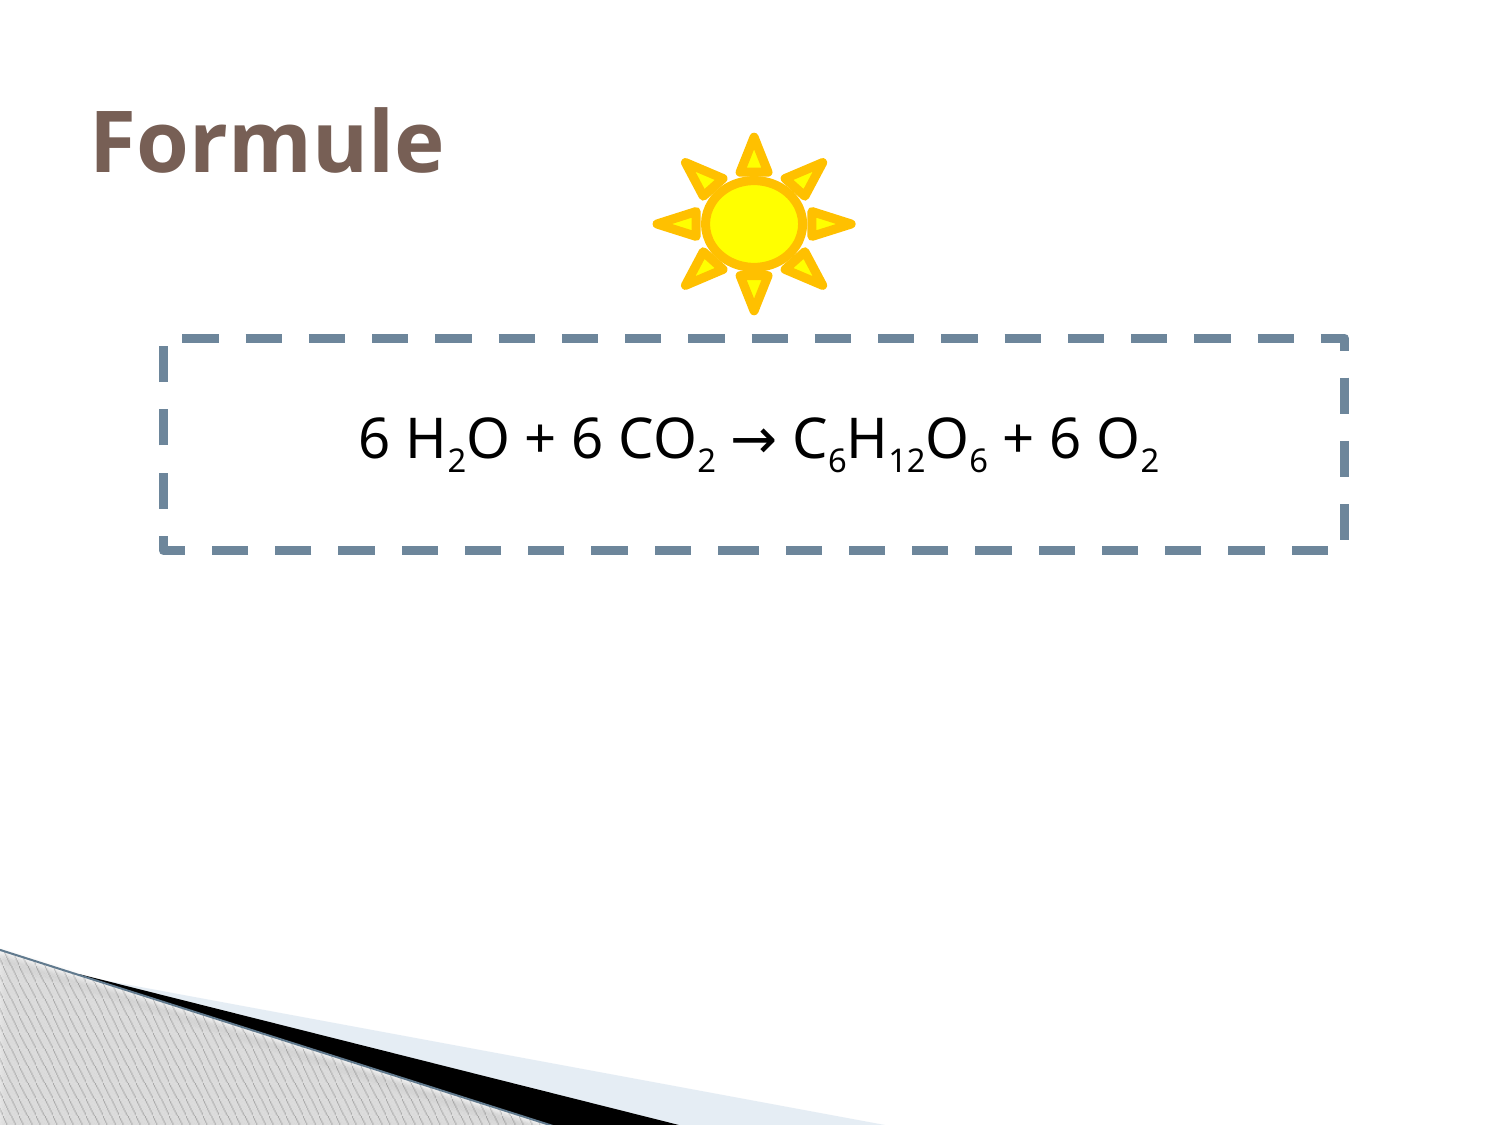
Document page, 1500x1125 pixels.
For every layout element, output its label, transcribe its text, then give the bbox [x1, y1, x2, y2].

text_box [159, 334, 1349, 555]
list 6 H2O + 6 CO2 → C6H12O6 + 6 O2 [75, 243, 1425, 986]
title Formule [75, 45, 1425, 233]
text_box [652, 132, 856, 316]
